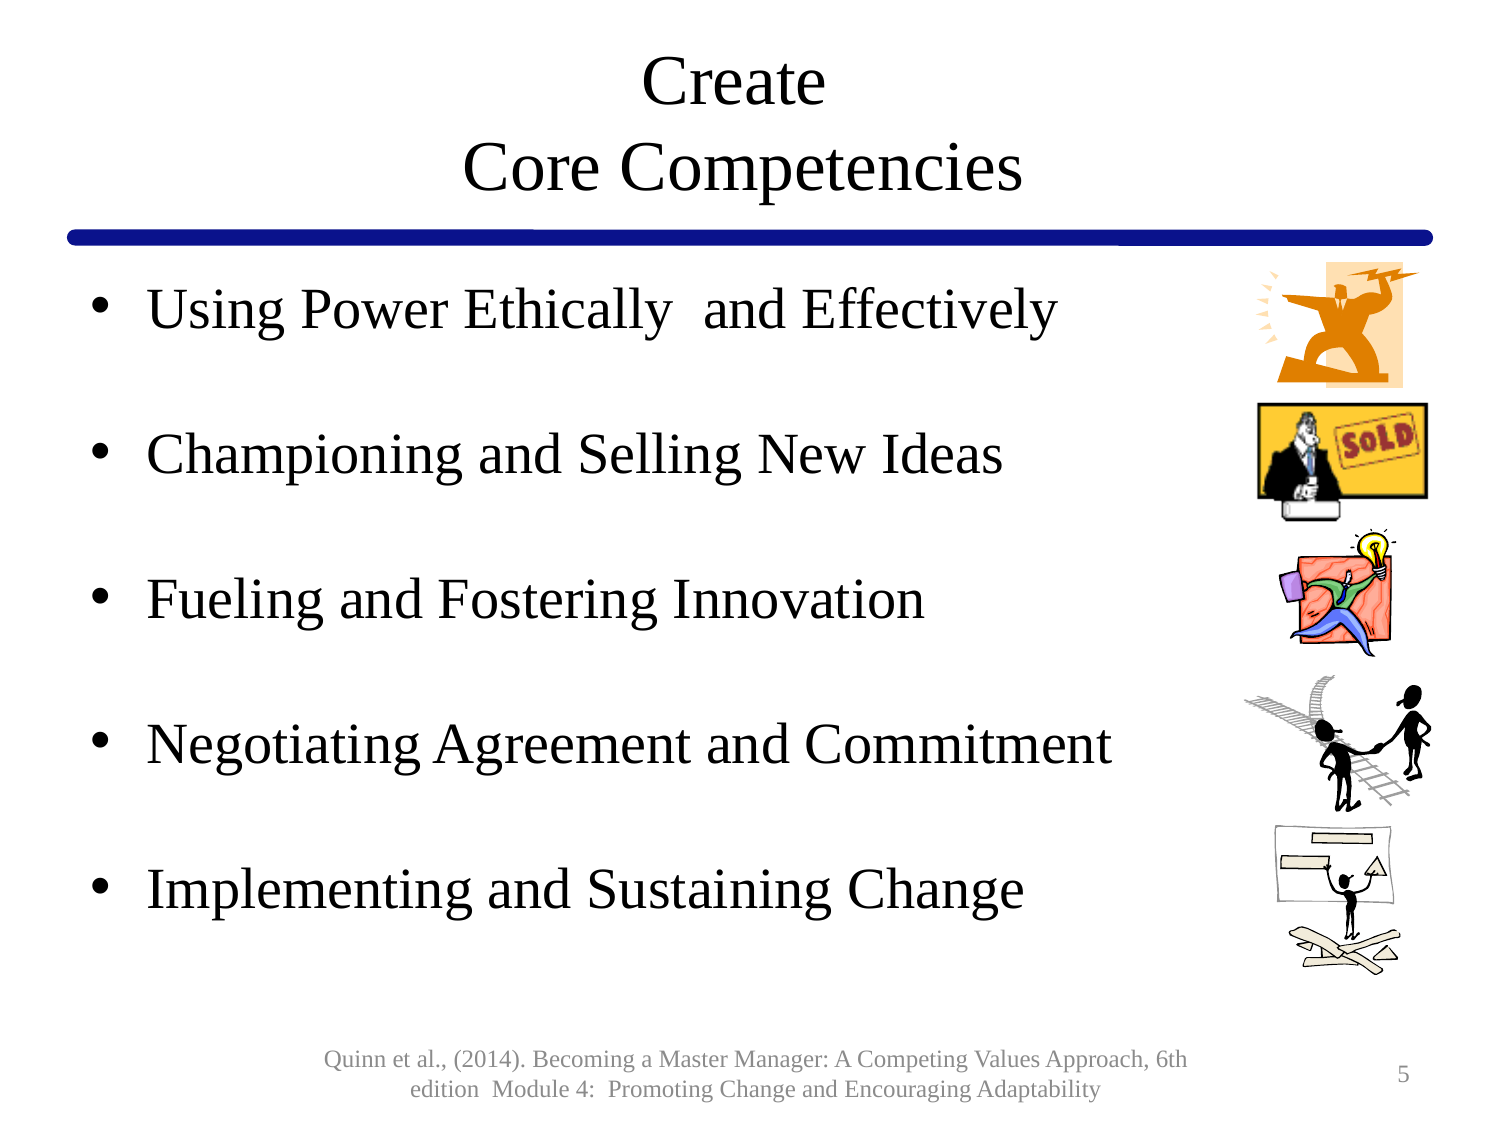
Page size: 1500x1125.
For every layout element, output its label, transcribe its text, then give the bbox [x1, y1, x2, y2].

footer Quinn et al., (2014). Becoming a Master Manager: A Competing Values Approach, 6th edition Module 4: Promoting Change and Encouraging Adaptability [287, 1042, 1074, 1103]
list Using Power Ethically and Effectively Championing and Selling New Ideas Fueling and Fostering Innovation Negotiating Agreement and Commitment Implementing and Sustaining Change [75, 262, 1263, 1005]
slide_number 5 [1074, 1042, 1425, 1103]
picture [1274, 824, 1401, 976]
title Create Core Competencies [75, 24, 1413, 213]
picture [1237, 262, 1438, 661]
picture [1243, 674, 1432, 812]
